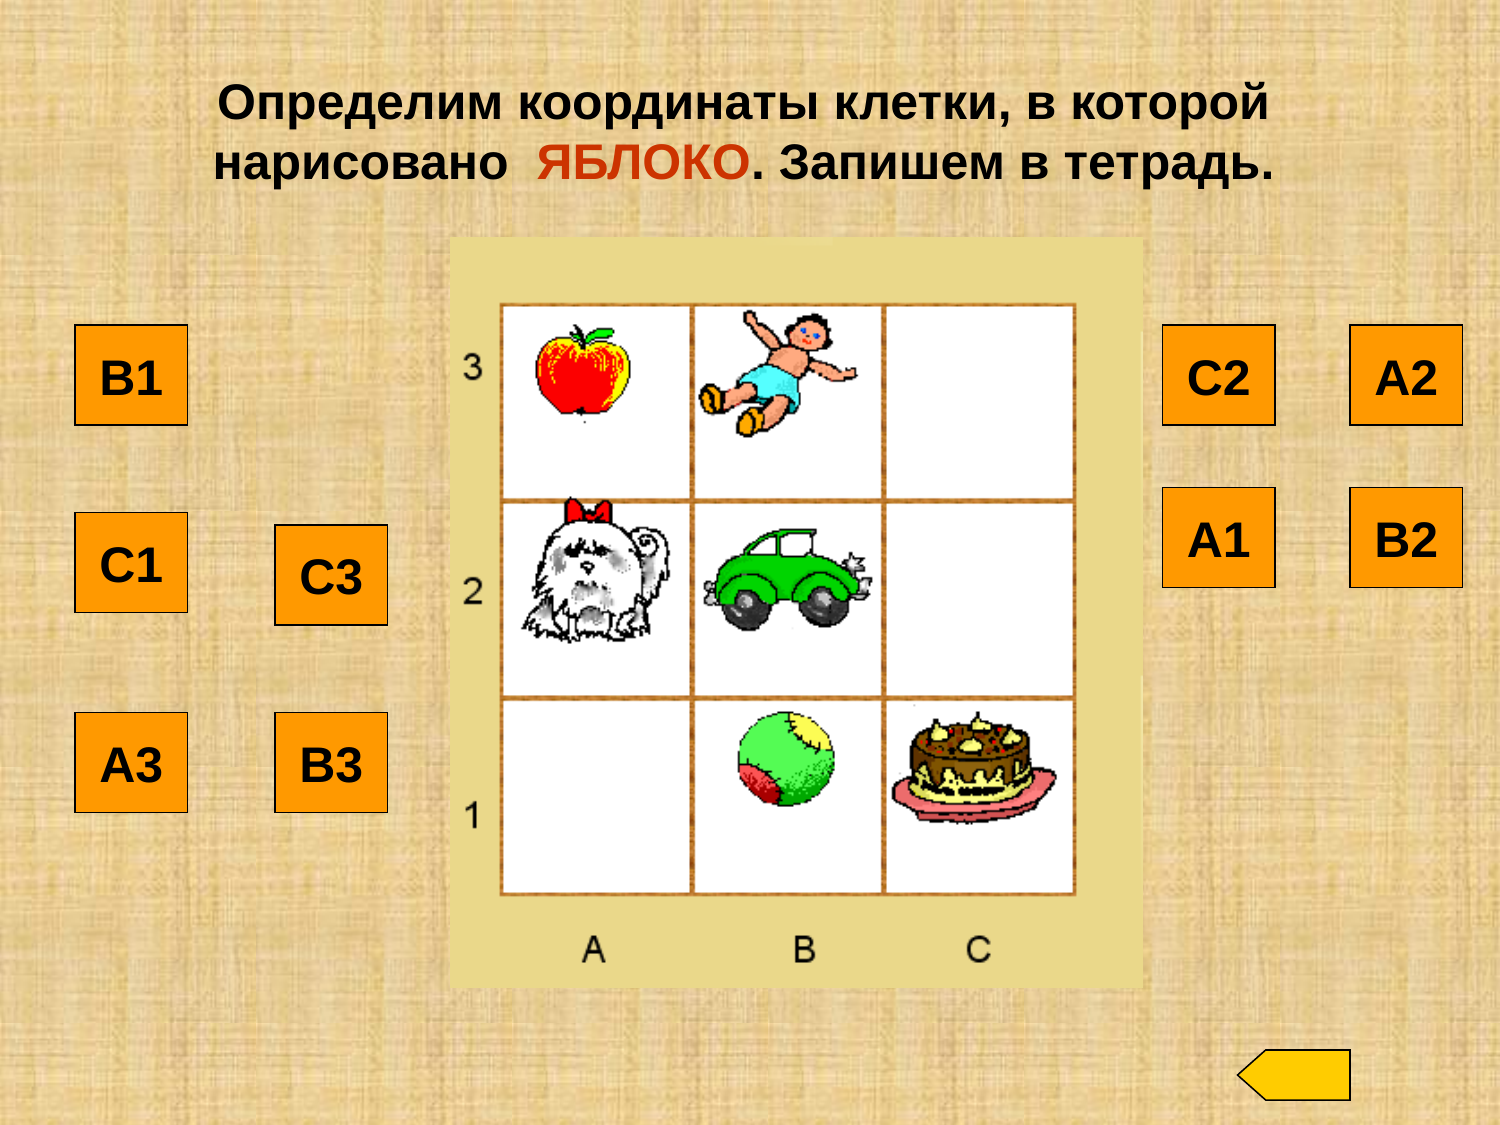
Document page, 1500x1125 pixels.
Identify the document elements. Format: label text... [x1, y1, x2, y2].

text_box В3 [275, 712, 388, 813]
text_box С2 [1162, 324, 1275, 425]
text_box С1 [75, 512, 188, 613]
text_box [1237, 1050, 1351, 1101]
text_box С3 [275, 525, 388, 625]
text_box Определим координаты клетки, в которой нарисовано ЯБЛОКО. Запишем в тетрадь. [74, 62, 1413, 198]
text_box В2 [1350, 487, 1463, 588]
text_box А3 [75, 712, 188, 813]
text_box В1 [75, 324, 188, 425]
text_box А2 [1350, 324, 1463, 425]
picture [0, 0, 1500, 1125]
text_box А1 [1162, 487, 1275, 588]
